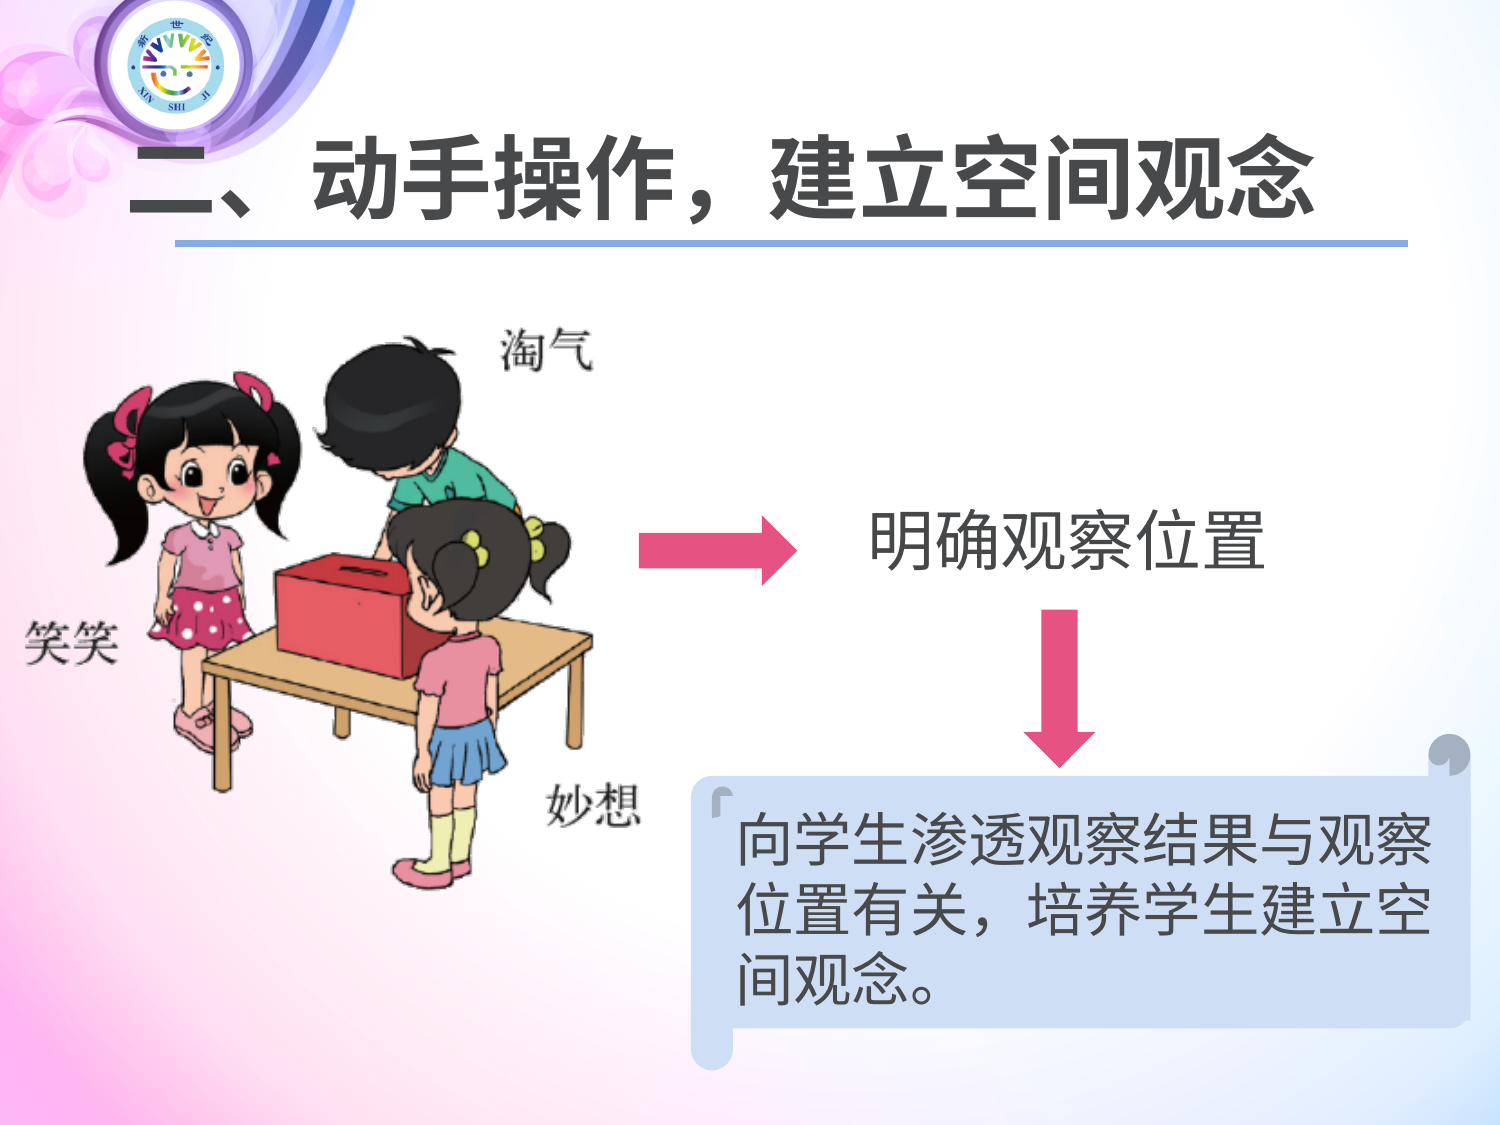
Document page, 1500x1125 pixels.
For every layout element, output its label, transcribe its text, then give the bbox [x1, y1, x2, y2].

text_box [690, 733, 1471, 1071]
text_box [644, 512, 799, 589]
text_box 明确观察位置 [852, 491, 1284, 587]
text_box [1020, 608, 1099, 733]
picture [0, 0, 1500, 1125]
text_box 二、动手操作，建立空间观念 [110, 113, 1408, 239]
